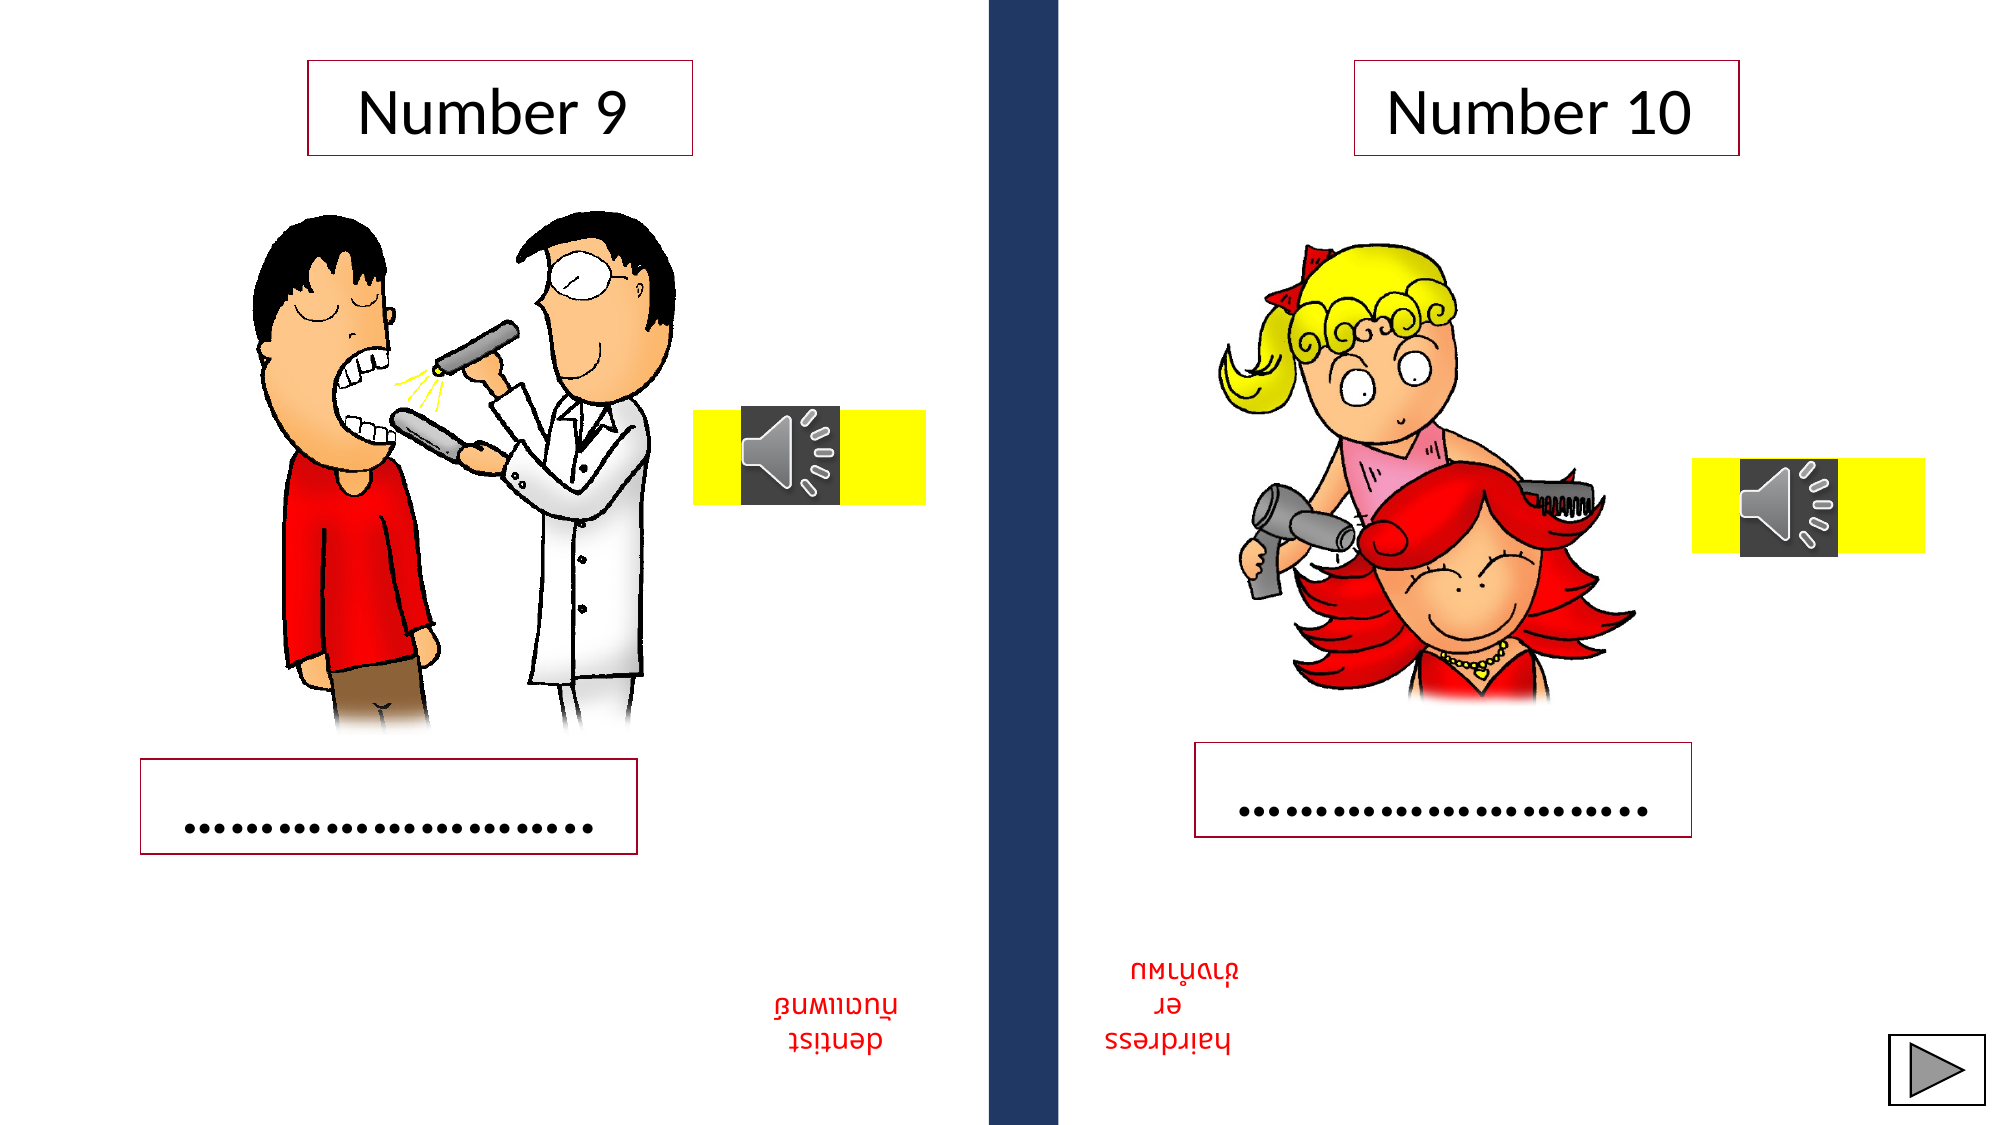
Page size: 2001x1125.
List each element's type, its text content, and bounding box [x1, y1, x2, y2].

text_box Number 10 [1354, 60, 1739, 156]
text_box …………………….. [140, 759, 638, 854]
text_box [988, 0, 1059, 1125]
table_header [841, 410, 926, 505]
picture [1182, 231, 1657, 706]
table_header [693, 410, 740, 505]
text_box [1888, 1034, 1986, 1106]
text_box hairdresser ช่างทำผม [1081, 950, 1255, 1071]
picture [740, 405, 841, 506]
text_box dentist ทันตแพทย์ [746, 985, 926, 1071]
text_box Number 9 [308, 60, 693, 156]
picture [209, 181, 693, 735]
table_header [1692, 458, 1738, 553]
picture [1738, 457, 1839, 558]
table_header [1839, 458, 1925, 553]
text_box …………………….. [1195, 742, 1692, 838]
